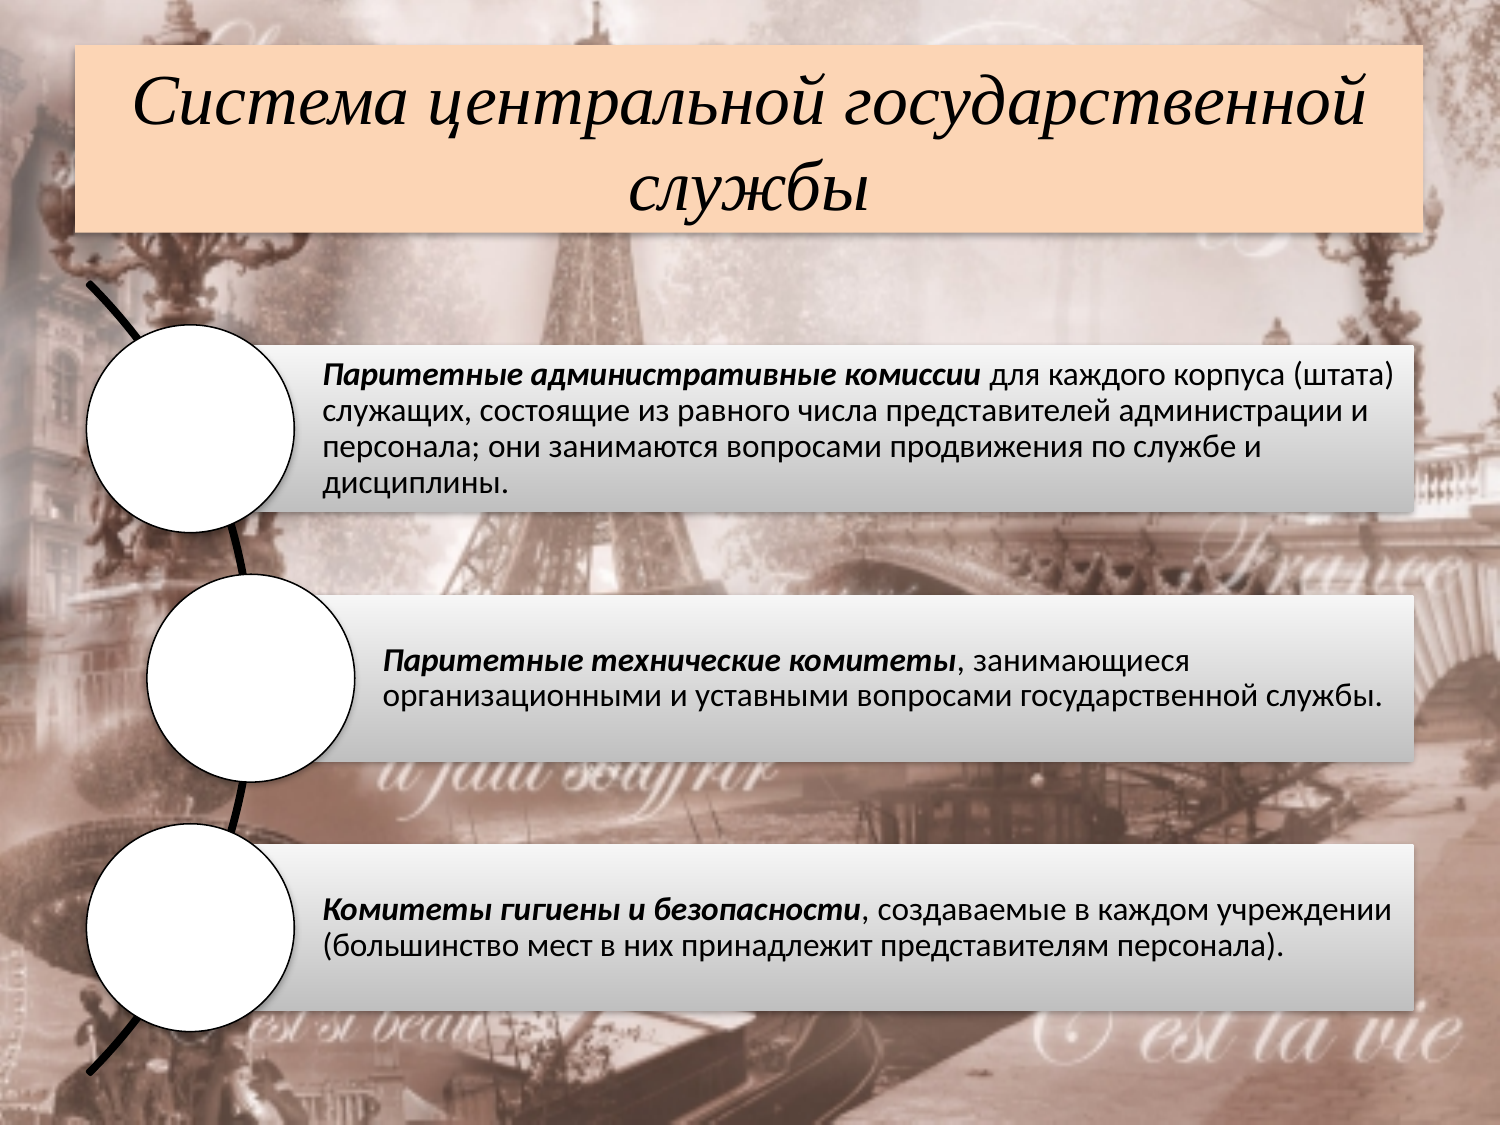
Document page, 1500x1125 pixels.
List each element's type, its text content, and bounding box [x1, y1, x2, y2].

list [74, 262, 1426, 1095]
title Система центральной государственной службы [75, 45, 1424, 233]
picture [0, 0, 1500, 1125]
